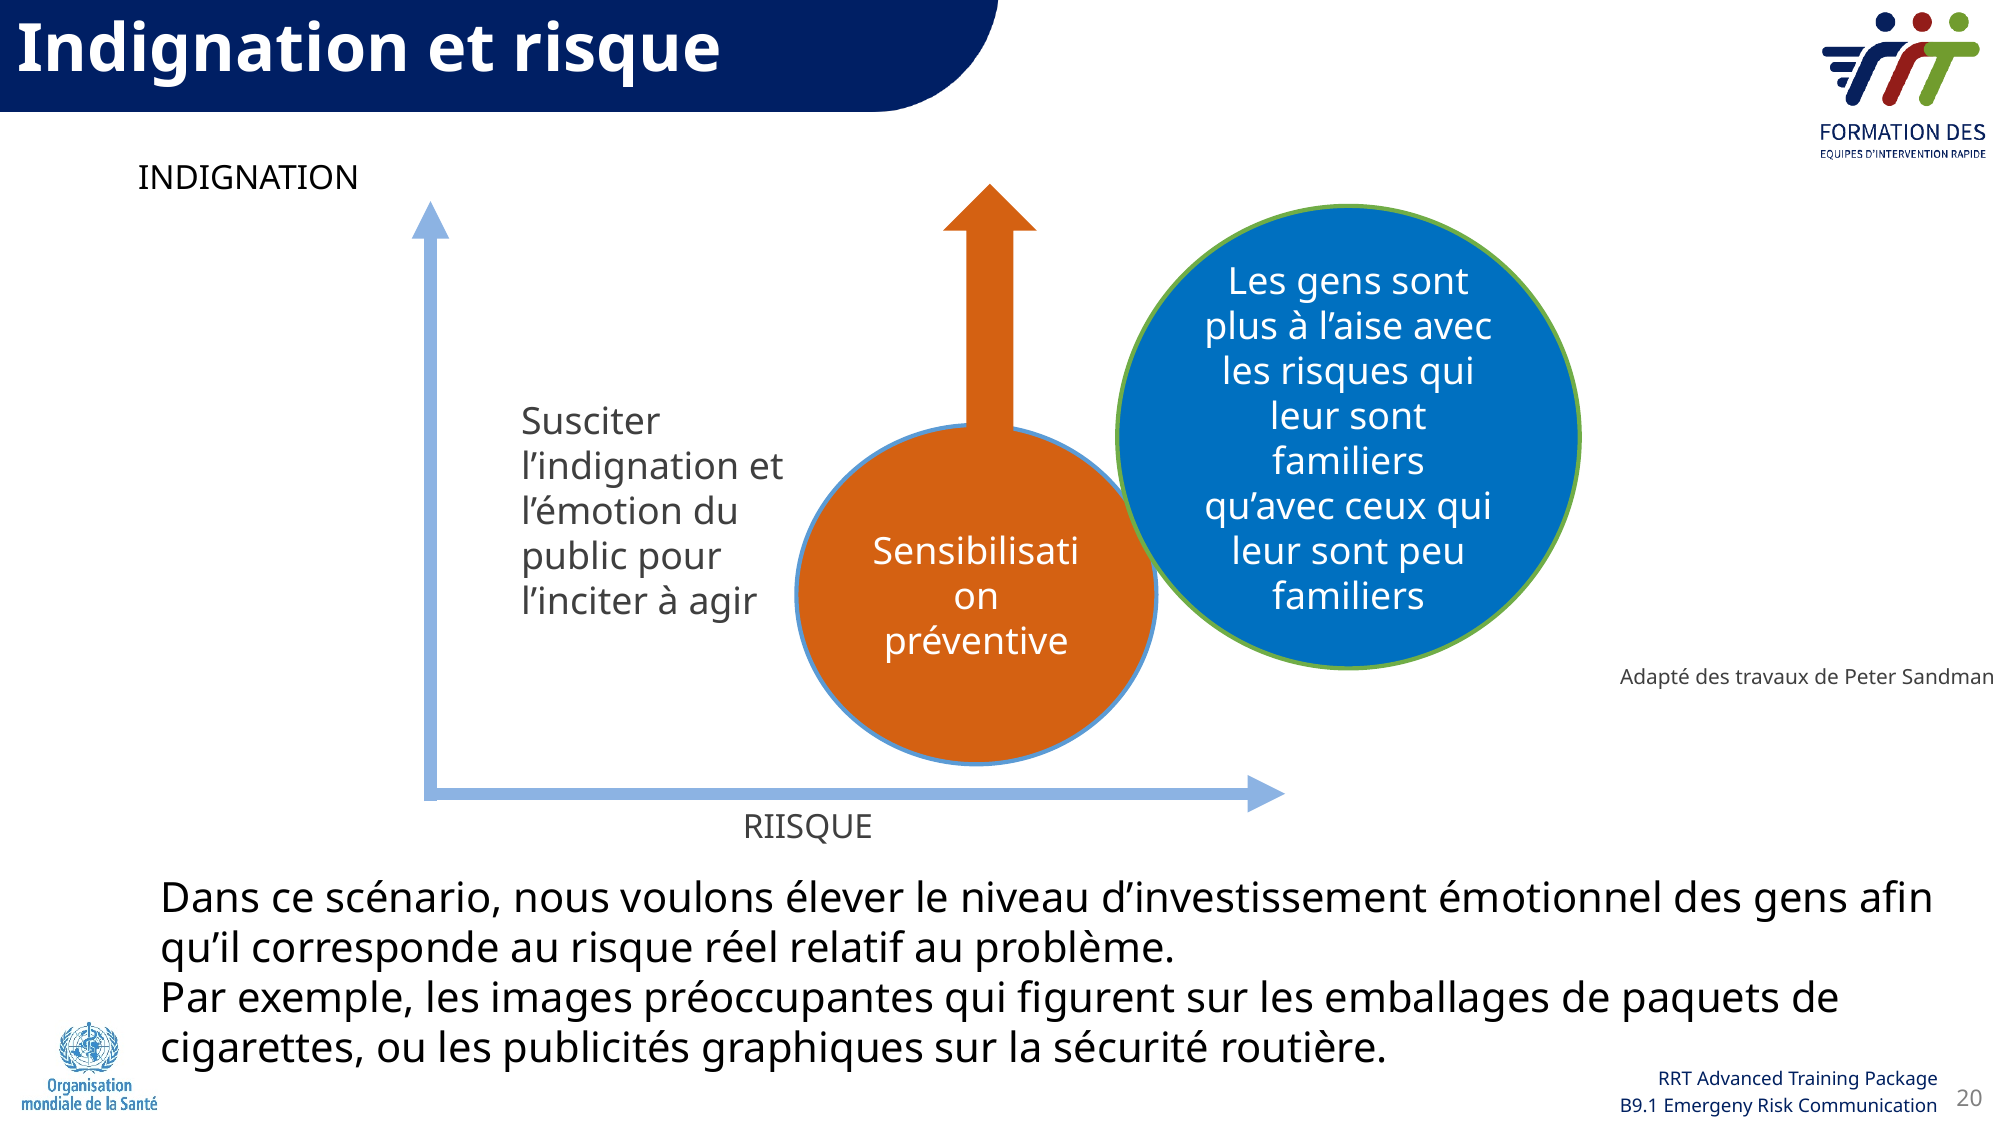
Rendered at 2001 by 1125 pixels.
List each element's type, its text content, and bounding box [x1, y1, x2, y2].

text_box Susciter l’indignation et l’émotion du public pour l’inciter à agir [513, 389, 824, 630]
picture [20, 1020, 158, 1111]
text_box Indignation et risque [10, 0, 918, 103]
list INDIGNATION [130, 153, 410, 249]
picture [0, 0, 999, 112]
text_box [796, 424, 1157, 765]
text_box [430, 787, 1286, 800]
picture [1820, 11, 1986, 160]
text_box [943, 183, 1037, 424]
text_box [424, 201, 437, 794]
text_box RIISQUE [699, 802, 917, 854]
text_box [1116, 205, 1580, 669]
text_box Adapté des travaux de Peter Sandman [1603, 660, 2000, 696]
text_box Dans ce scénario, nous voulons élever le niveau d’investissement émotionnel des gens afin qu’il corresponde au risque réel relatif au problème. Par exemple, les images préoccupantes qui figurent sur les emballages de paquets de cigarettes, ou les publicités graphiques sur la sécurité routière. [153, 863, 1964, 1079]
